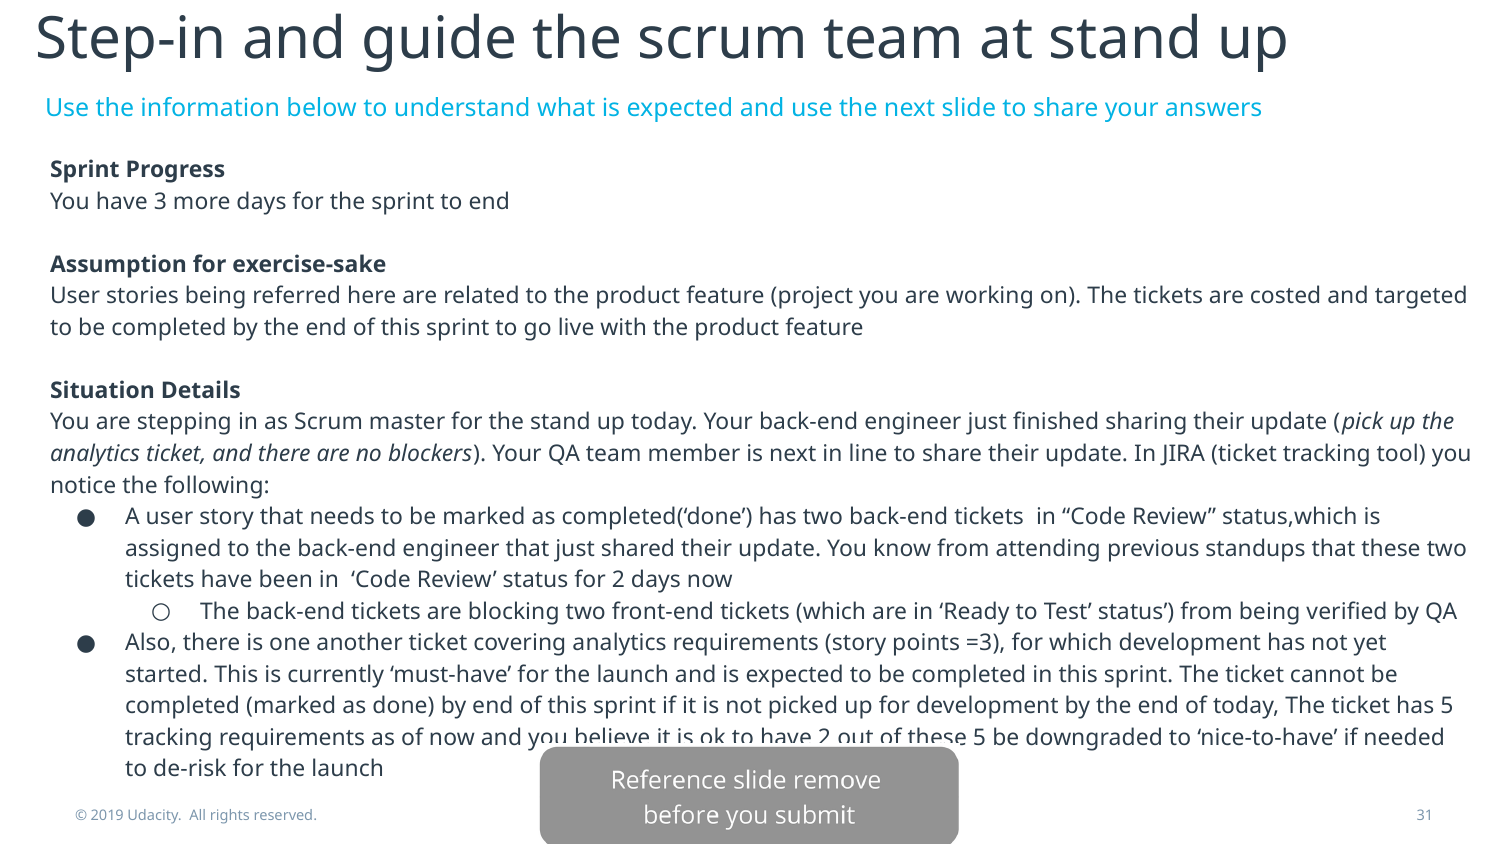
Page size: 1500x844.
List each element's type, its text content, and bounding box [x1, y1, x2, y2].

list Sprint Progress You have 3 more days for the sprint to end Assumption for exercise-sake User stories being referred here are related to the product feature (project you are working on). The tickets are costed and targeted to be completed by the end of this sprint to go live with the product feature Situation Details You are stepping in as Scrum master for the stand up today. Your back-end engineer just finished sharing their update (pick up the analytics ticket, and there are no blockers). Your QA team member is next in line to share their update. In JIRA (ticket tracking tool) you notice the following: A user story that needs to be marked as completed(‘done’) has two back-end tickets in “Code Review” status,which is assigned to the back-end engineer that just shared their update. You know from attending previous standups that these two tickets have been in ‘Code Review’ status for 2 days now The back-end tickets are blocking two front-end tickets (which are in ‘Ready to Test’ status’) from being verified by QA Also, there is one another ticket covering analytics requirements (story points =3), for which development has not yet started. This is currently ‘must-have’ for the launch and is expected to be completed in this sprint. The ticket cannot be completed (marked as done) by end of this sprint if it is not picked up for development by the end of today, The ticket has 5 tracking requirements as of now and you believe it is ok to have 2 out of these 5 be downgraded to ‘nice-to-have’ if needed to de-risk for the launch [50, 150, 1474, 751]
list © 2019 Udacity. All rights reserved. [75, 806, 530, 826]
slide_number ‹#› [1416, 806, 1434, 826]
title Step-in and guide the scrum team at stand up [35, 0, 1489, 77]
picture [535, 743, 961, 844]
list Use the information below to understand what is expected and use the next slide to share your answers [37, 87, 1388, 139]
